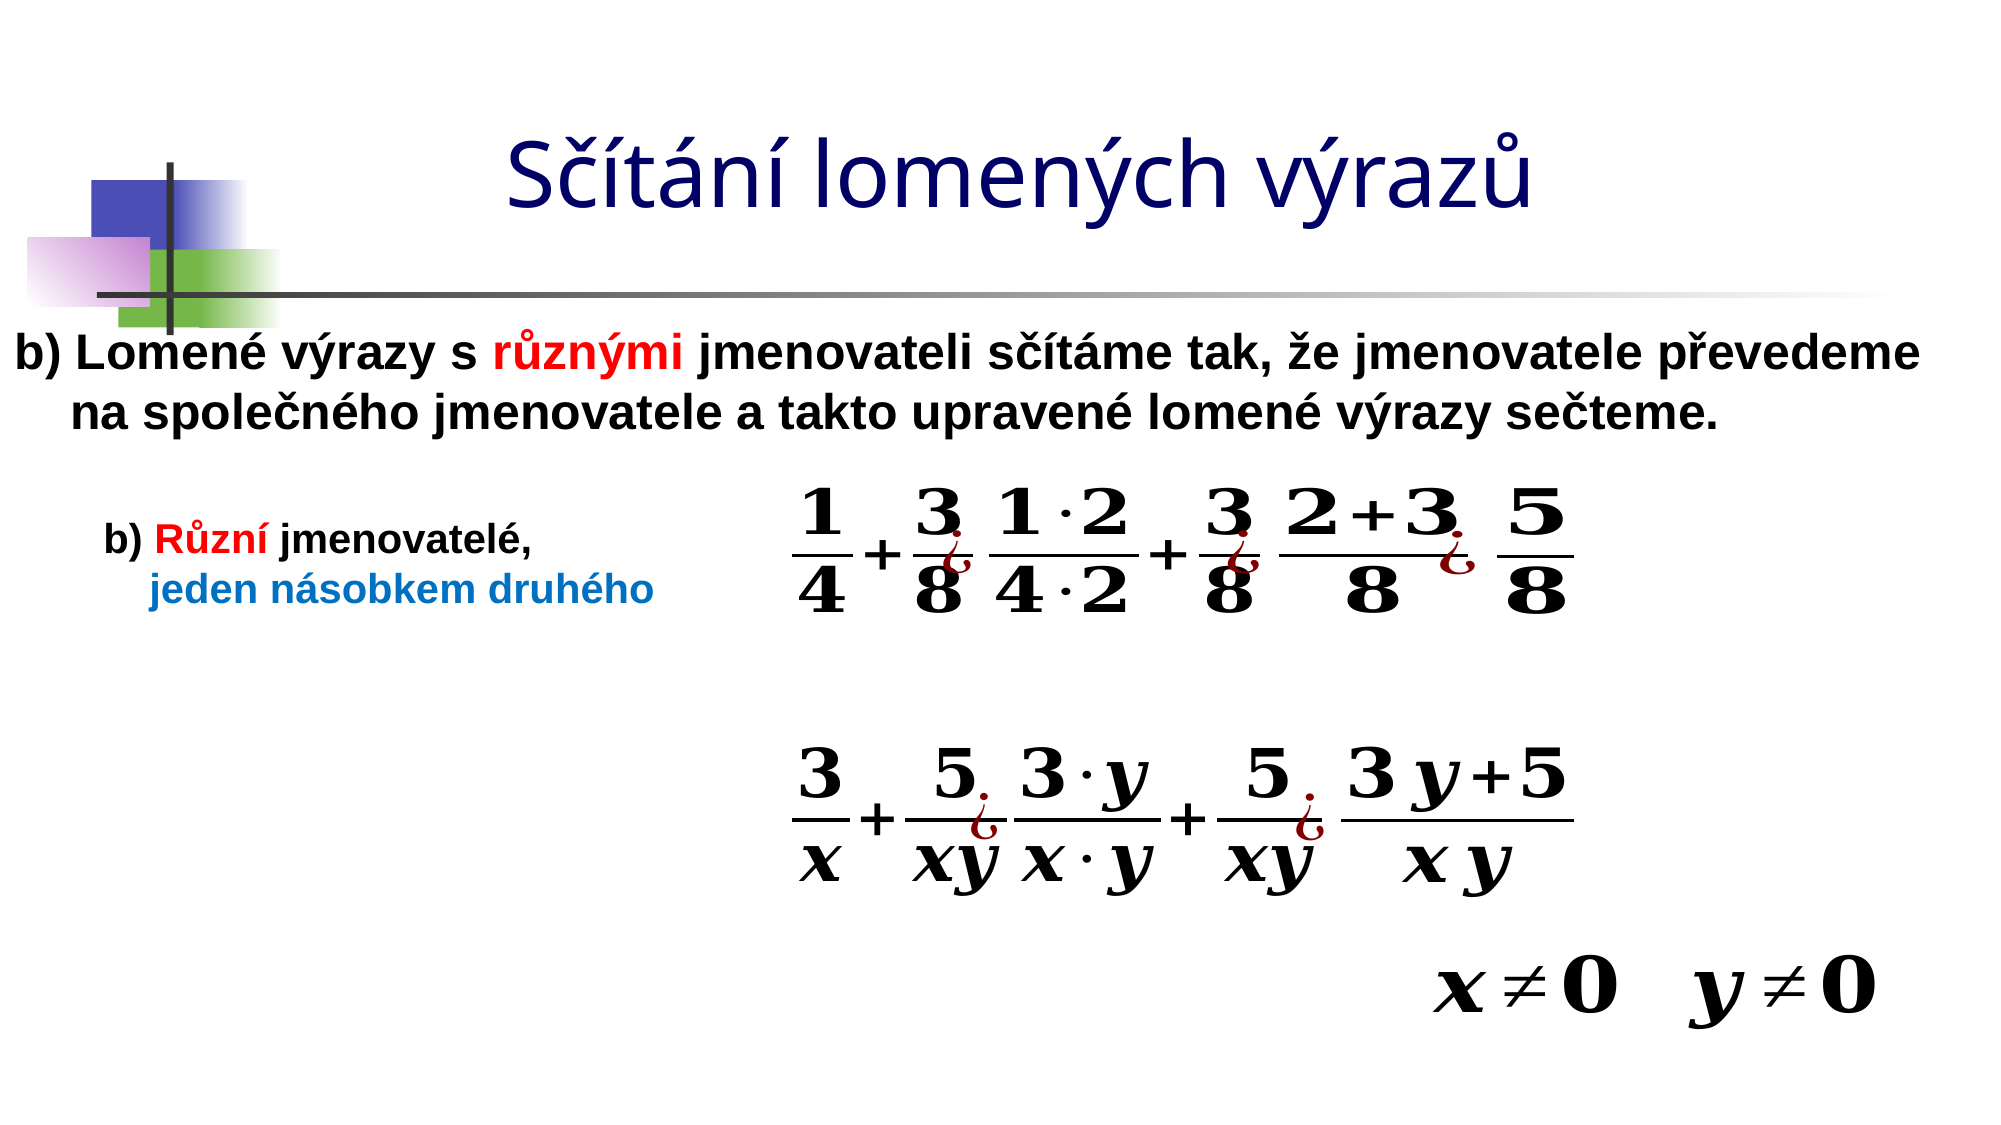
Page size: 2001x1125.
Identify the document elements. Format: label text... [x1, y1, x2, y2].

text_box b) Různí jmenovatelé, jeden násobkem druhého [88, 501, 644, 622]
title Sčítání lomených výrazů [416, 113, 1627, 228]
text_box b) Lomené výrazy s různými jmenovateli sčítáme tak, že jmenovatele převedeme na společného jmenovatele a takto upravené lomené výrazy sečteme. [0, 314, 2000, 445]
